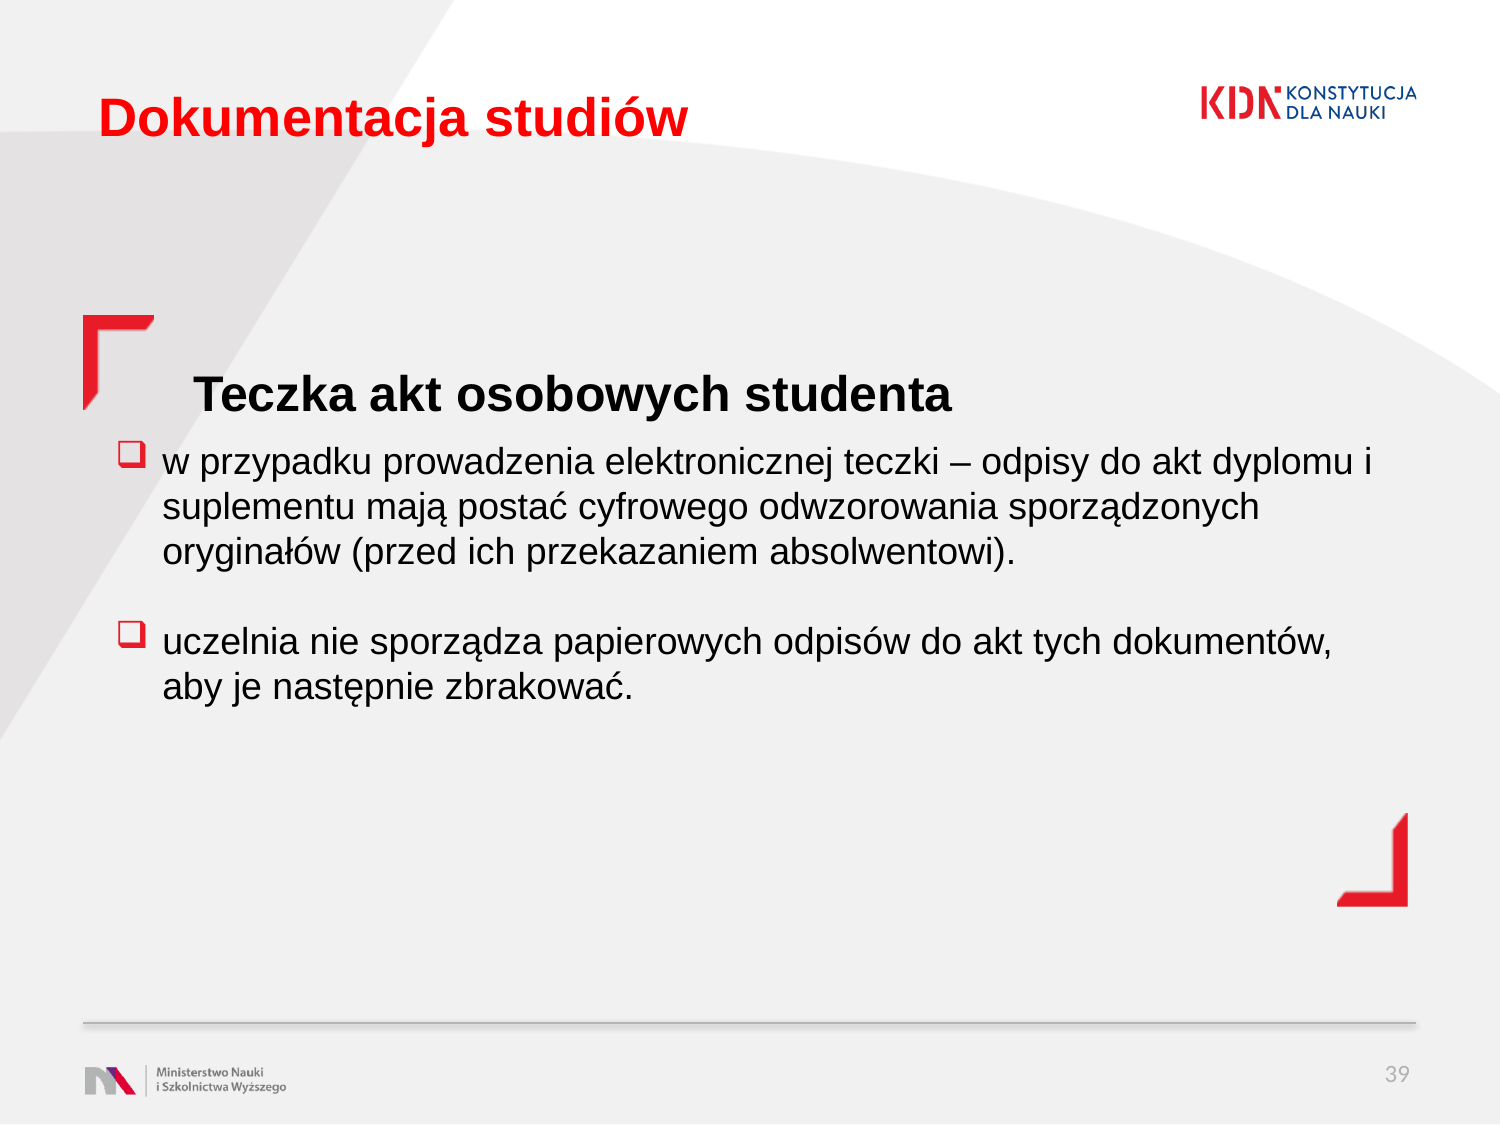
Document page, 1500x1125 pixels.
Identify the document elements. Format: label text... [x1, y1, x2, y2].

picture [0, 0, 1500, 1125]
slide_number 39 [1074, 1042, 1425, 1103]
text_box Teczka akt osobowych studenta [178, 354, 1352, 429]
title Dokumentacja studiów [83, 74, 1170, 143]
list w przypadku prowadzenia elektronicznej teczki – odpisy do akt dyplomu i suplementu mają postać cyfrowego odwzorowania sporządzonych oryginałów (przed ich przekazaniem absolwentowi). uczelnia nie sporządza papierowych odpisów do akt tych dokumentów, aby je następnie zbrakować. [100, 429, 1388, 965]
